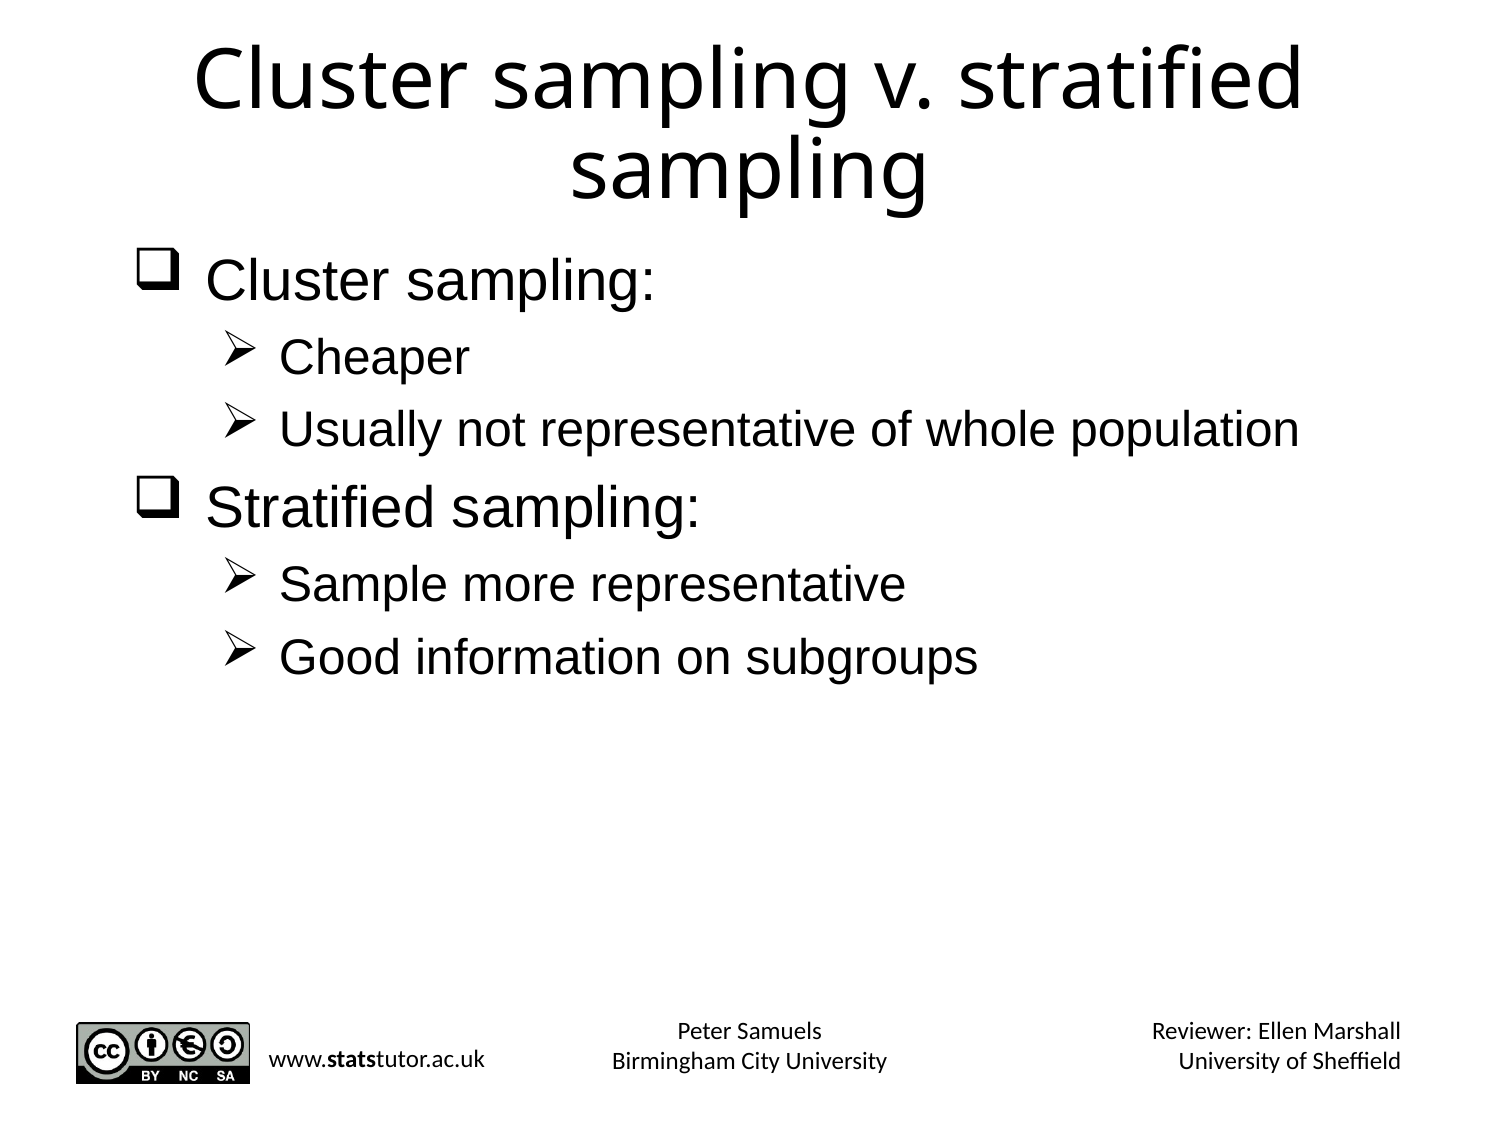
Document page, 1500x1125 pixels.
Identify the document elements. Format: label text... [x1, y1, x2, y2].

title Cluster sampling v. stratified sampling [76, 30, 1424, 223]
text_box www.statstutor.ac.uk [254, 1035, 550, 1080]
list Cluster sampling: Cheaper Usually not representative of whole population Stratified sampling: Sample more representative Good information on subgroups [117, 234, 1393, 910]
text_box Reviewer: Ellen Marshall University of Sheffield [1038, 1007, 1417, 1083]
picture [76, 1022, 251, 1084]
text_box Peter Samuels Birmingham City University [549, 1007, 951, 1083]
